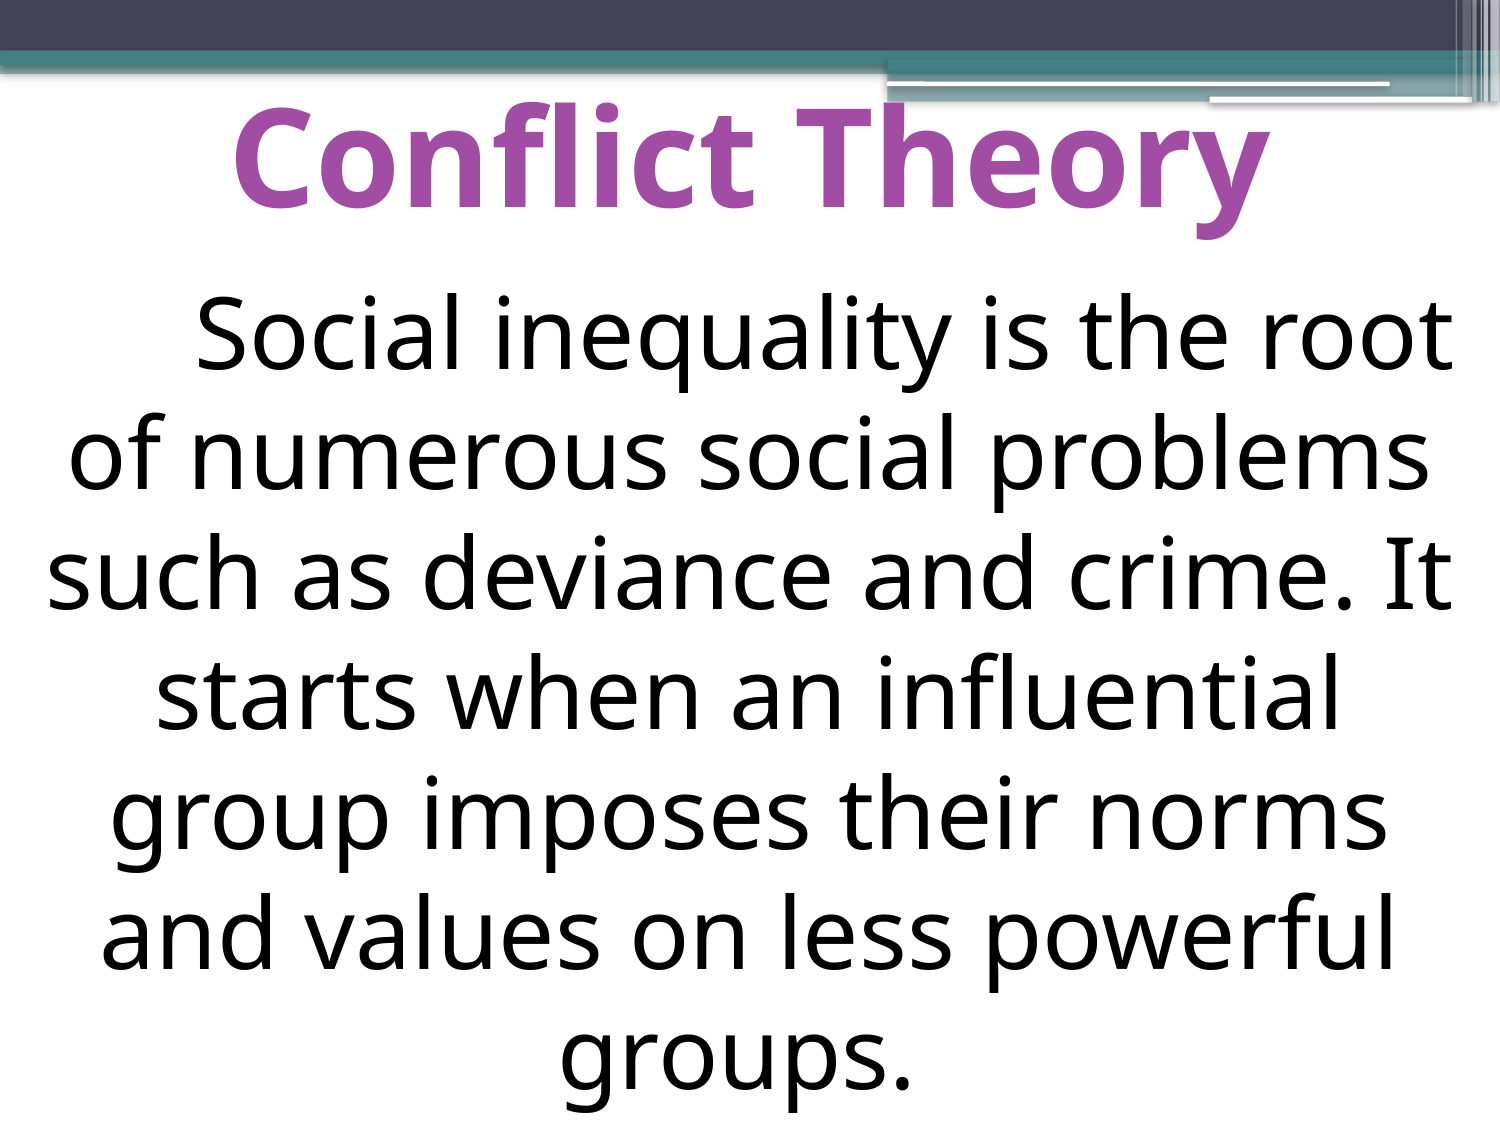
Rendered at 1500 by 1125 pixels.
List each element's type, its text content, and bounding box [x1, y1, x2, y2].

text_box Conflict Theory [0, 62, 1500, 243]
text_box Social inequality is the root of numerous social problems such as deviance and crime. It starts when an influential group imposes their norms and values on less powerful groups. [18, 262, 1482, 1117]
